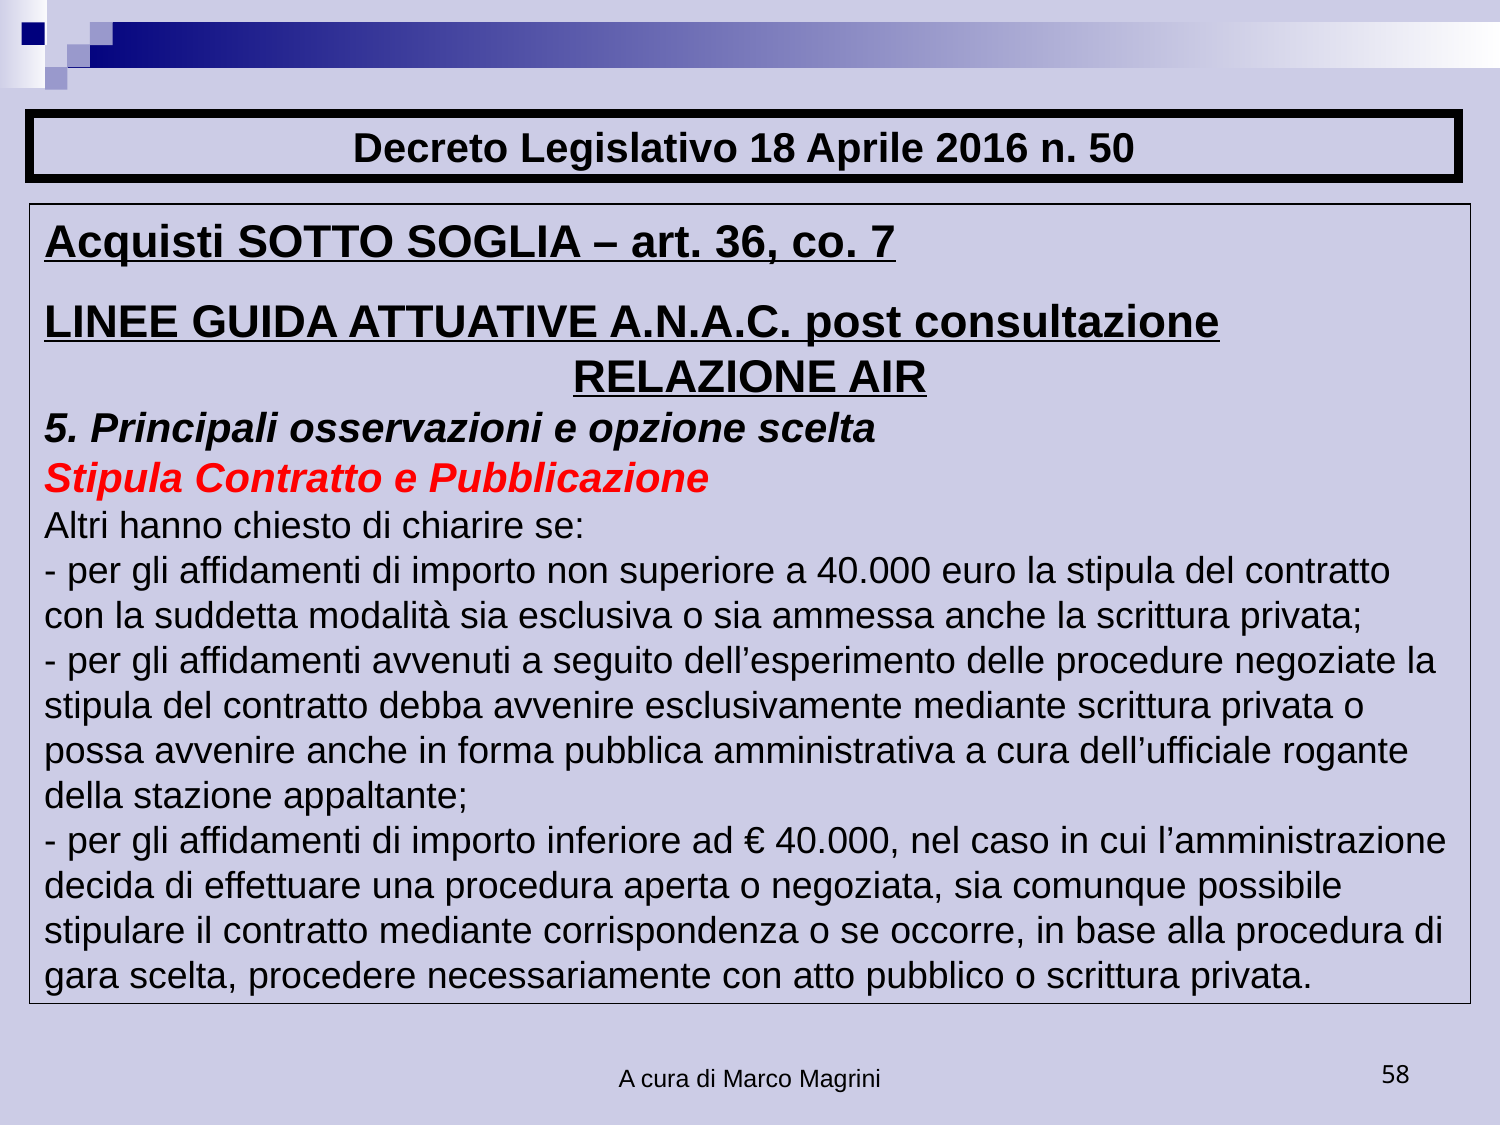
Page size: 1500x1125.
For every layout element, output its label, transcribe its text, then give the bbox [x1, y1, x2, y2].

text_box Decreto Legislativo 18 Aprile 2016 n. 50 [29, 113, 1459, 179]
text_box Acquisti SOTTO SOGLIA – art. 36, co. 7 LINEE GUIDA ATTUATIVE A.N.A.C. post consultazione RELAZIONE AIR 5. Principali osservazioni e opzione scelta Stipula Contratto e Pubblicazione Altri hanno chiesto di chiarire se: - per gli affidamenti di importo non superiore a 40.000 euro la stipula del contratto con la suddetta modalità sia esclusiva o sia ammessa anche la scrittura privata; - per gli affidamenti avvenuti a seguito dell’esperimento delle procedure negoziate la stipula del contratto debba avvenire esclusivamente mediante scrittura privata o possa avvenire anche in forma pubblica amministrativa a cura dell’ufficiale rogante della stazione appaltante; - per gli affidamenti di importo inferiore ad € 40.000, nel caso in cui l’amministrazione decida di effettuare una procedura aperta o negoziata, sia comunque possibile stipulare il contratto mediante corrispondenza o se occorre, in base alla procedura di gara scelta, procedere necessariamente con atto pubblico o scrittura privata. [29, 203, 1471, 1004]
footer A cura di Marco Magrini [512, 1025, 988, 1100]
slide_number 58 [1074, 1025, 1425, 1100]
